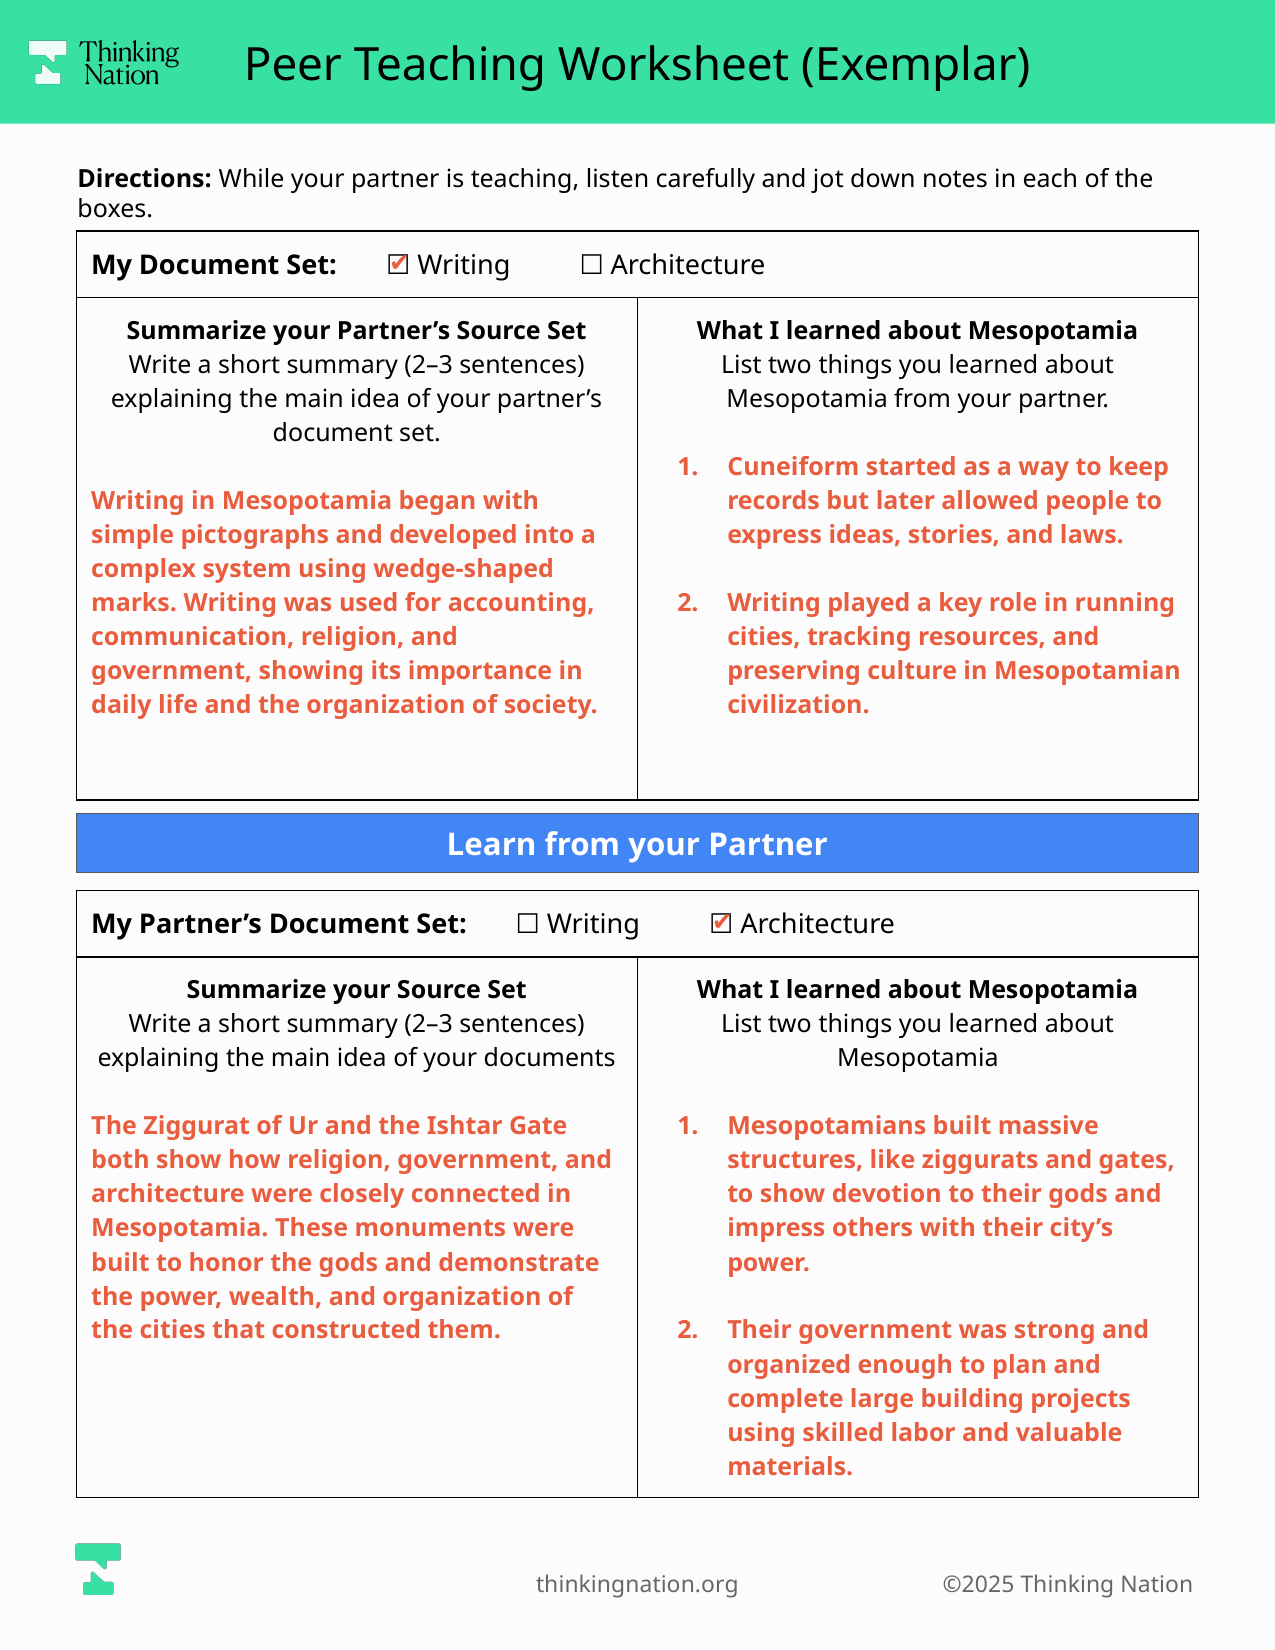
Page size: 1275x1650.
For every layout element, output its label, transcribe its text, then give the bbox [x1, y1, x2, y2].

text_box Directions: While your partner is teaching, listen carefully and jot down notes in each of the boxes. [62, 147, 1185, 219]
text_box Peer Teaching Worksheet (Exemplar) [0, 0, 1275, 124]
table_header My Partner’s Document Set: ☐ Writing ☐ Architecture [77, 891, 1198, 956]
picture [12, 26, 184, 98]
text_box Learn from your Partner [76, 813, 1199, 873]
table_cell Summarize your Source Set Write a short summary (2–3 sentences) explaining the main idea of your documents The Ziggurat of Ur and the Ishtar Gate both show how religion, government, and architecture were closely connected in Mesopotamia. These monuments were built to honor the gods and demonstrate the power, wealth, and organization of the cities that constructed them. [77, 958, 637, 1497]
table_header My Document Set: ☐ Writing ☐ Architecture [77, 232, 1198, 297]
table_cell What I learned about Mesopotamia List two things you learned about Mesopotamia Mesopotamians built massive structures, like ziggurats and gates, to show devotion to their gods and impress others with their city’s power. Their government was strong and organized enough to plan and complete large building projects using skilled labor and valuable materials. [638, 958, 1198, 1497]
text_box ✔ [696, 890, 735, 951]
table_cell What I learned about Mesopotamia List two things you learned about Mesopotamia from your partner. Cuneiform started as a way to keep records but later allowed people to express ideas, stories, and laws. Writing played a key role in running cities, tracking resources, and preserving culture in Mesopotamian civilization. [638, 298, 1198, 799]
table_cell Summarize your Partner’s Source Set Write a short summary (2–3 sentences) explaining the main idea of your partner’s document set. Writing in Mesopotamia began with simple pictographs and developed into a complex system using wedge-shaped marks. Writing was used for accounting, communication, religion, and government, showing its importance in daily life and the organization of society. [77, 298, 637, 799]
picture [62, 1533, 134, 1605]
text_box ✔ [374, 231, 412, 291]
text_box ©2025 Thinking Nation [907, 1553, 1210, 1605]
text_box thinkingnation.org [486, 1553, 789, 1605]
